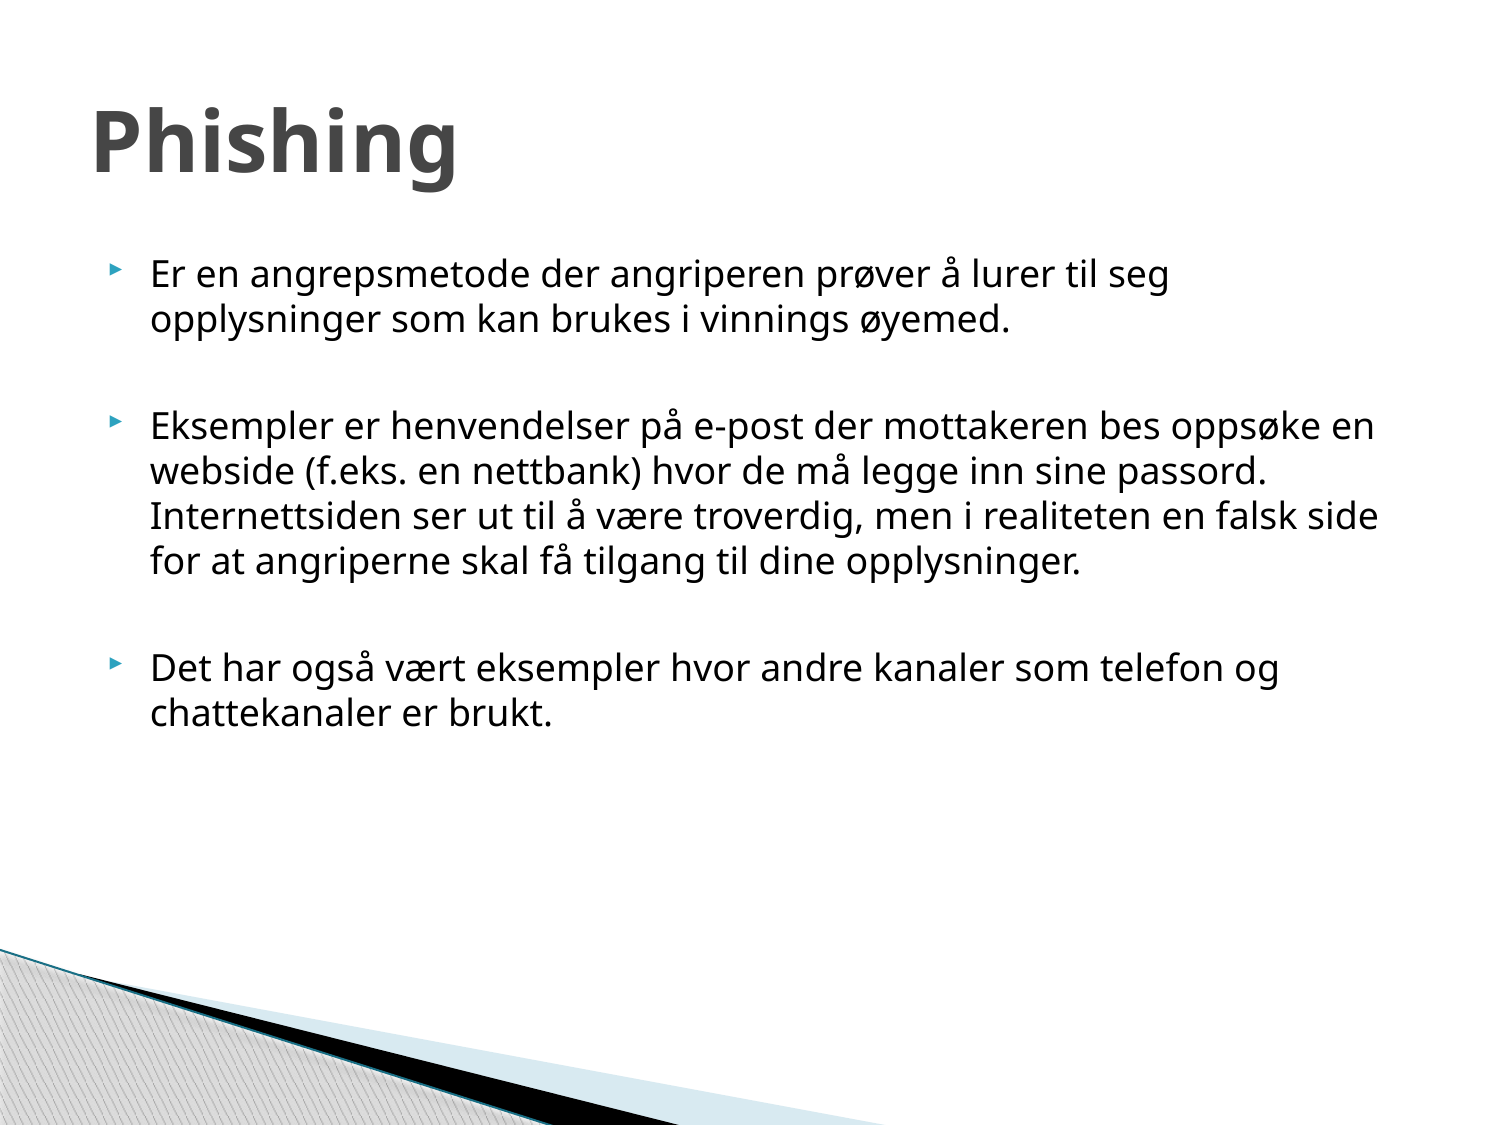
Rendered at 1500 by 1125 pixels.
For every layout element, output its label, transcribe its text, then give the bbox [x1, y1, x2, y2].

list Er en angrepsmetode der angriperen prøver å lurer til seg opplysninger som kan brukes i vinnings øyemed. Eksempler er henvendelser på e-post der mottakeren bes oppsøke en webside (f.eks. en nettbank) hvor de må legge inn sine passord. Internettsiden ser ut til å være troverdig, men i realiteten en falsk side for at angriperne skal få tilgang til dine opplysninger. Det har også vært eksempler hvor andre kanaler som telefon og chattekanaler er brukt. [75, 243, 1425, 986]
title Phishing [75, 45, 1425, 233]
